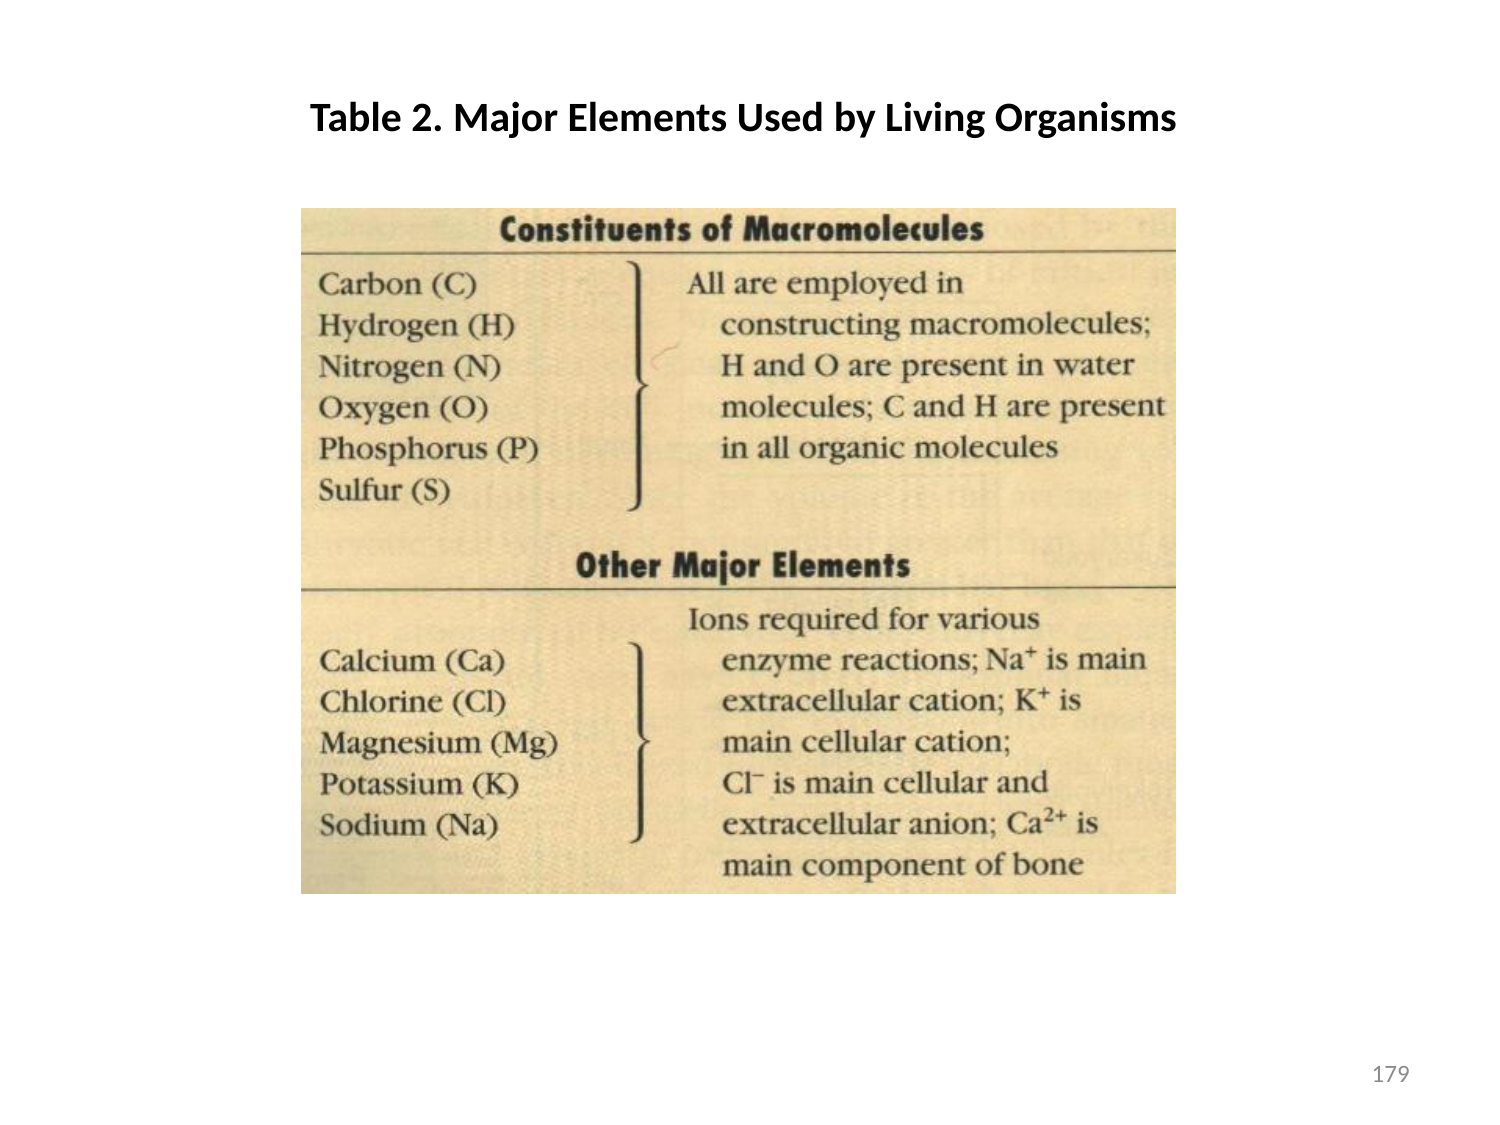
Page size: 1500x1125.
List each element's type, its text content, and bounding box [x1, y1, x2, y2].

slide_number 179 [1074, 1042, 1425, 1103]
title Table 2. Major Elements Used by Living Organisms [294, 54, 1194, 148]
picture [300, 207, 1176, 894]
